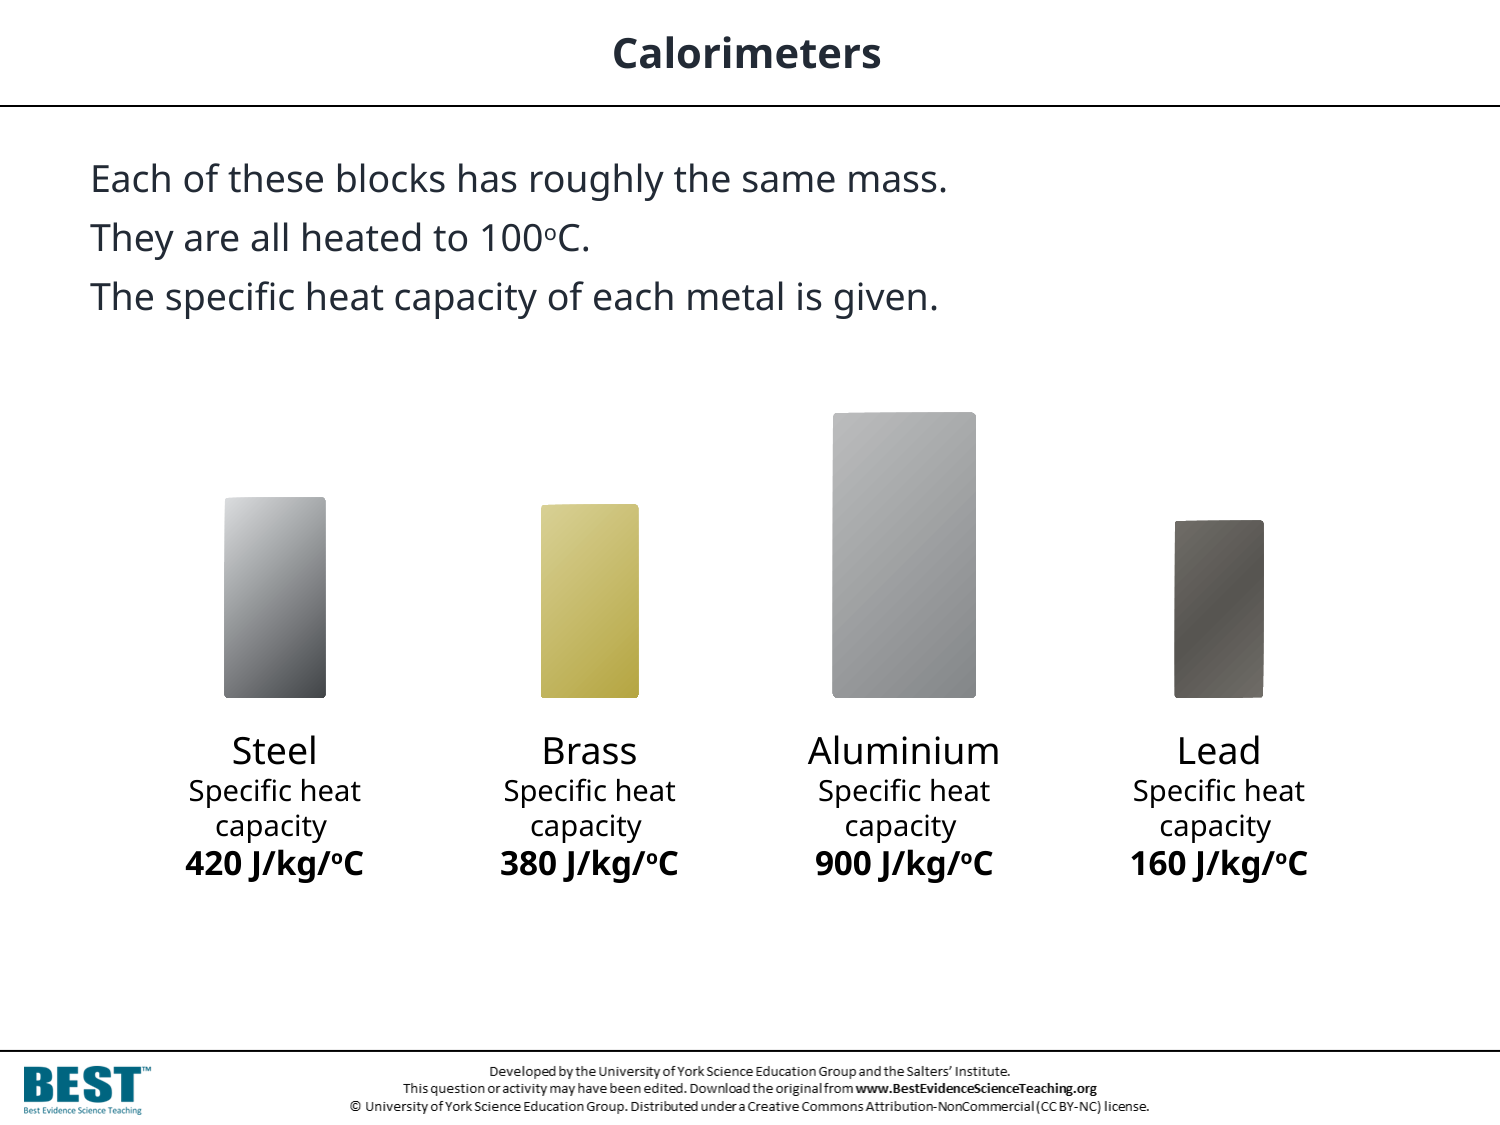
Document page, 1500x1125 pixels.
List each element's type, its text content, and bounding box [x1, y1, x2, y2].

picture [0, 105, 1500, 1125]
text_box Calorimeters [23, 4, 1471, 99]
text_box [133, 412, 1361, 915]
